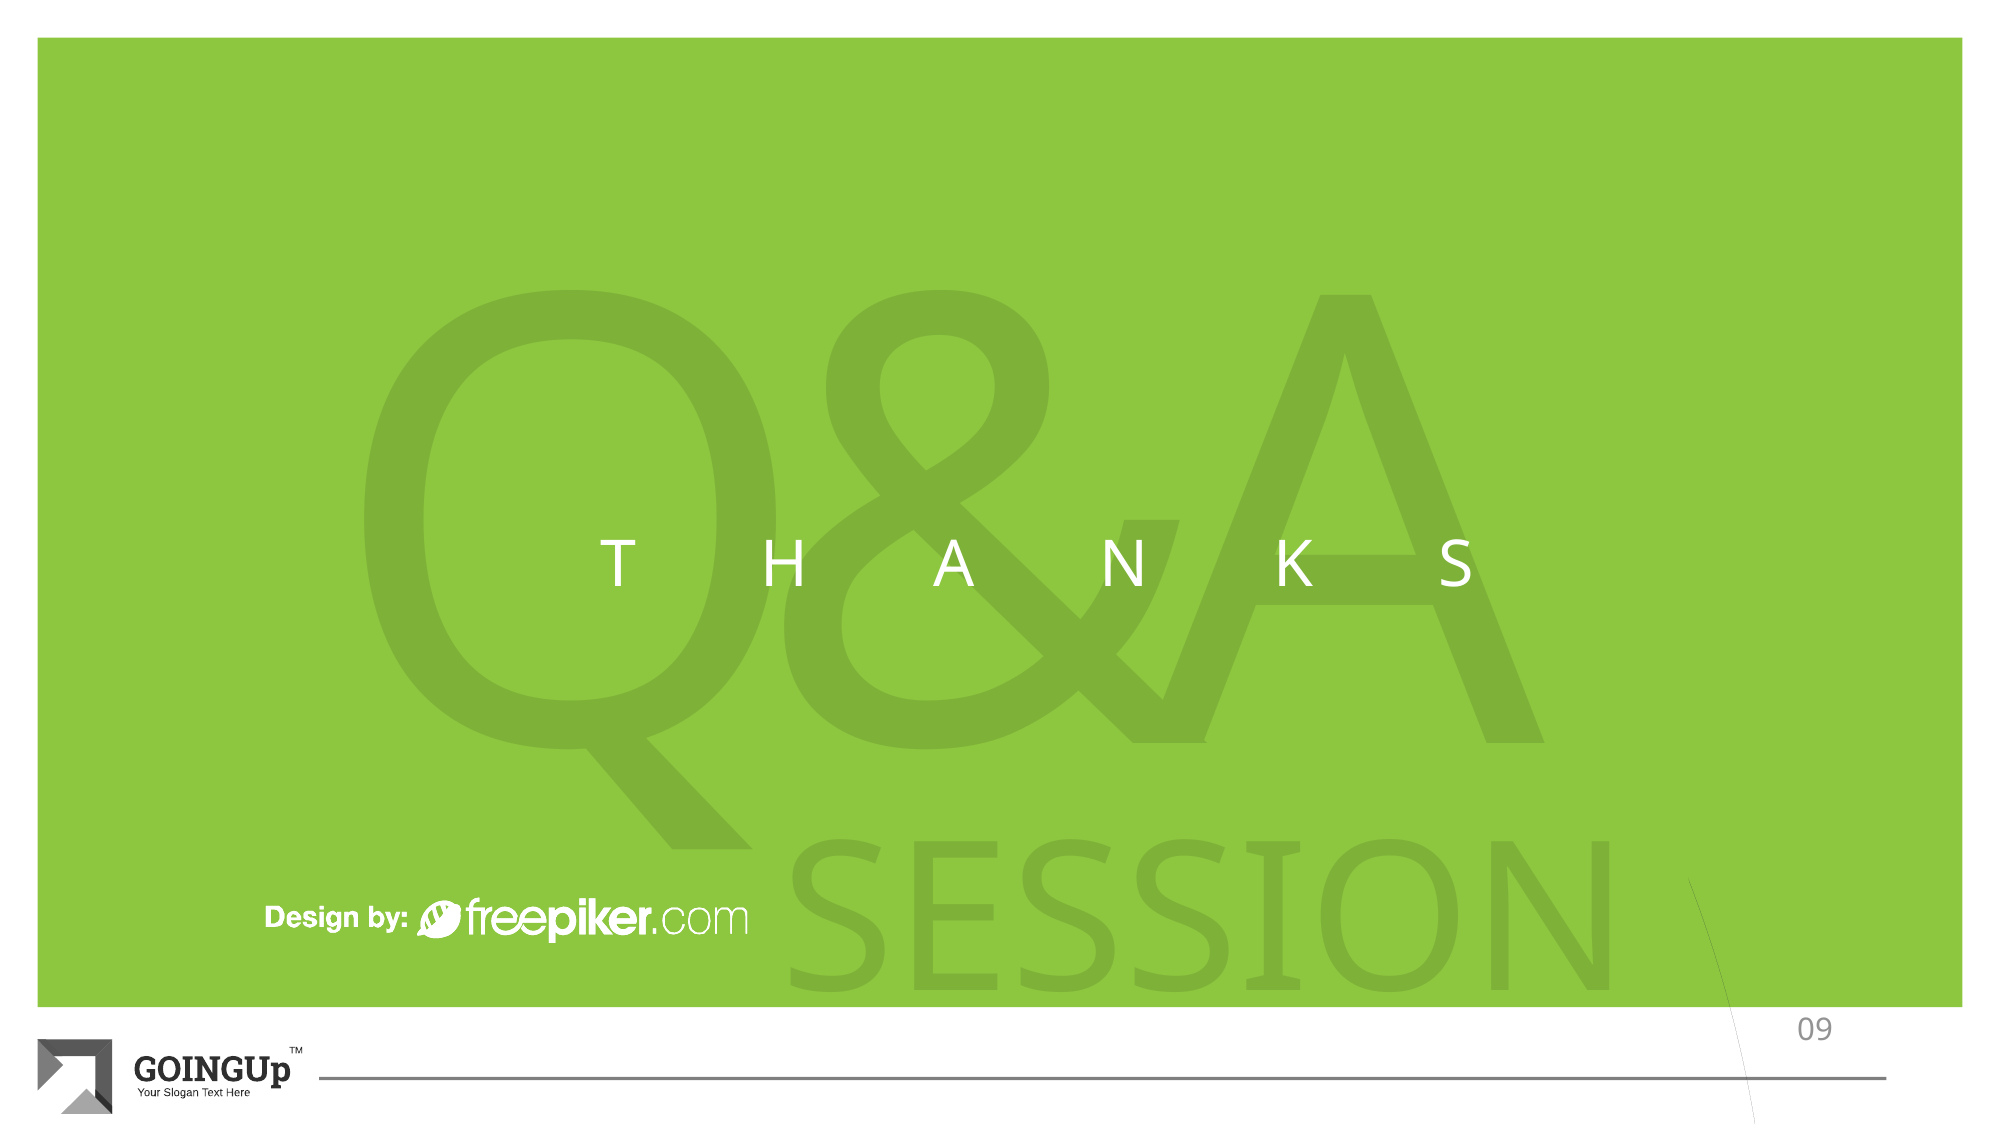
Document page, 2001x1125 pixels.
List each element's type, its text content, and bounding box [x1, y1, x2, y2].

picture [265, 897, 748, 943]
text_box Q&A [206, 486, 1666, 876]
text_box THANKS [506, 514, 1569, 607]
text_box [36, 36, 1963, 1008]
text_box SESSION [682, 649, 1728, 1040]
slide_number 09 [1767, 983, 1863, 1079]
